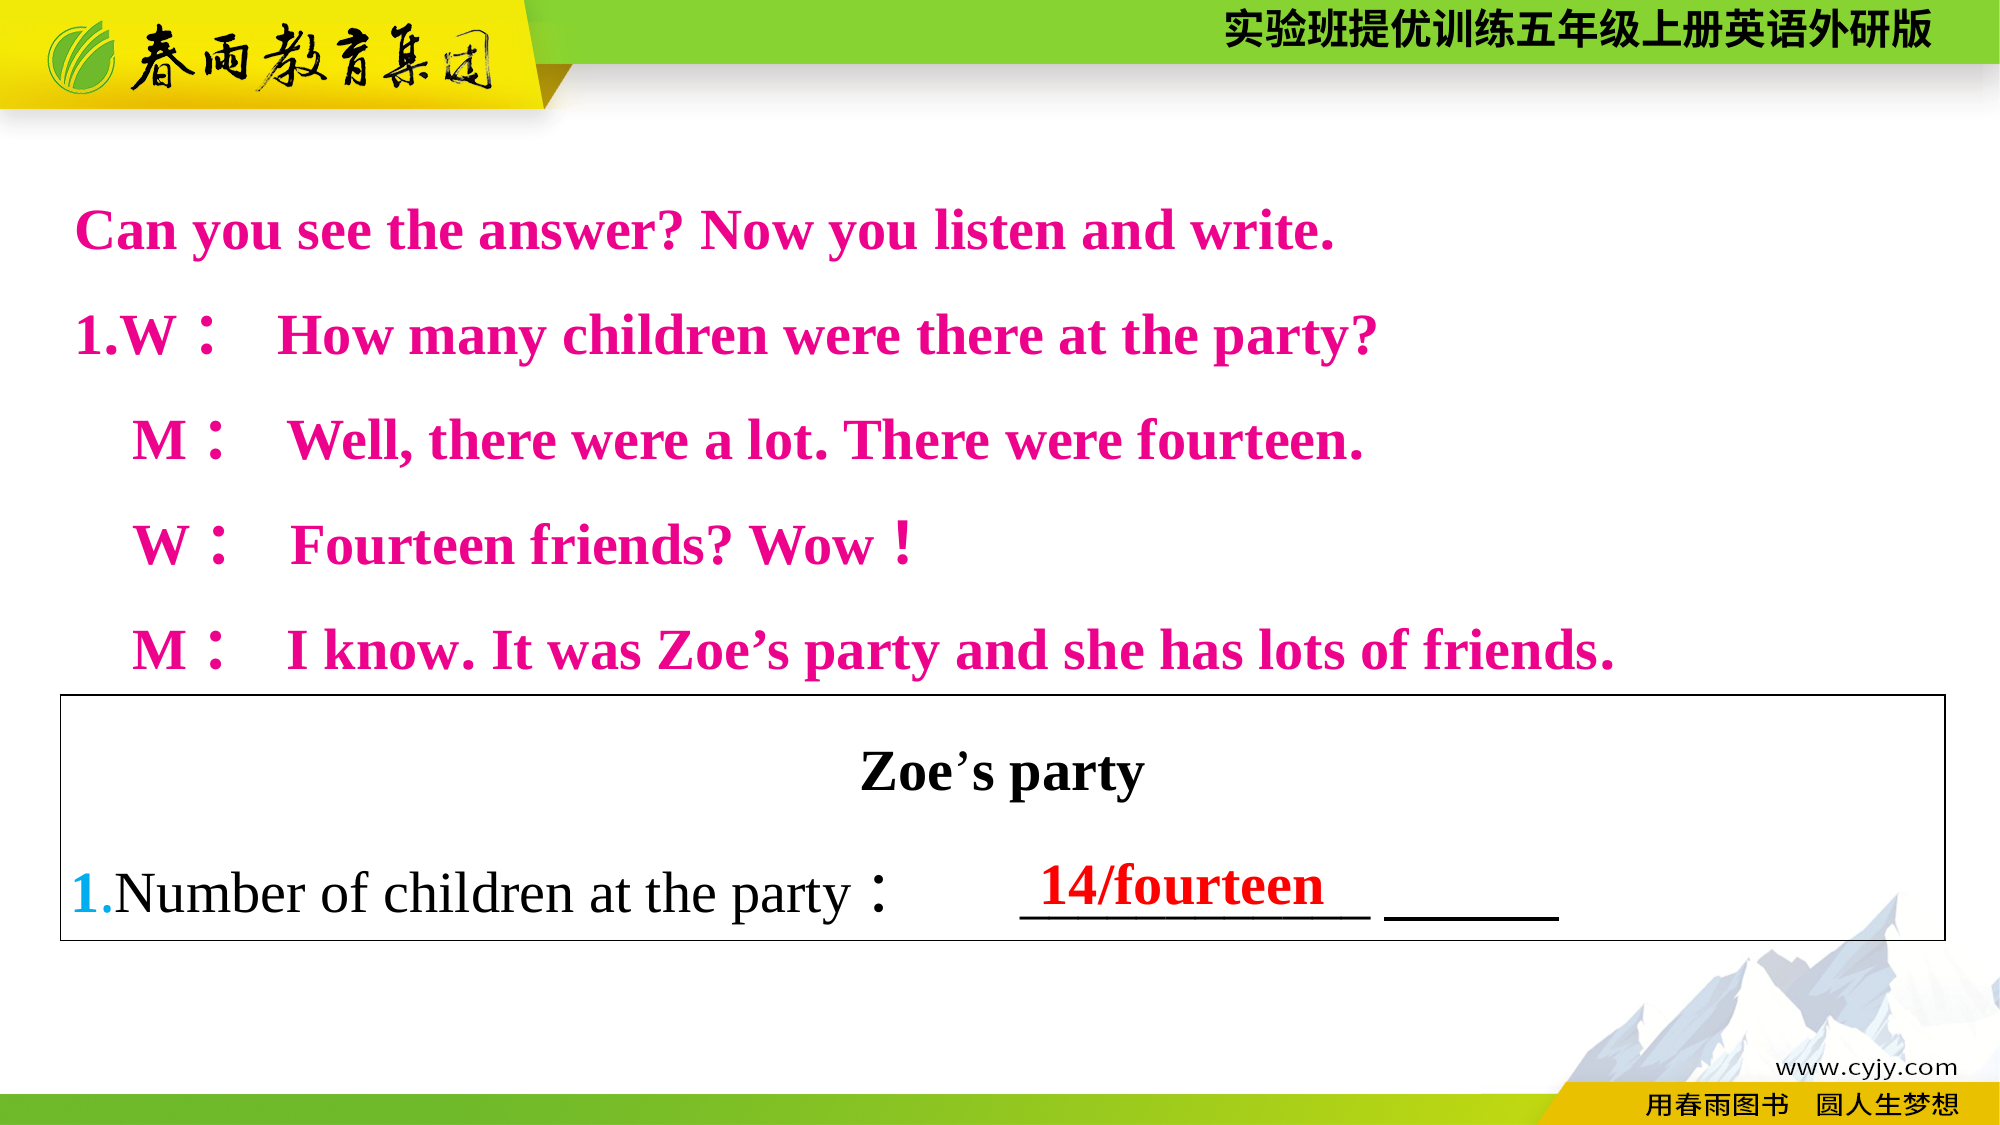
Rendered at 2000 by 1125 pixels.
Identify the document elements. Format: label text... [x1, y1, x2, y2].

text_box 14/fourteen [1025, 838, 1340, 924]
table_header Zoe’s party 1.Number of children at the party： ____________ [61, 696, 1944, 940]
picture [0, 0, 2000, 1125]
list Can you see the answer? Now you listen and write. 1.W： How many children were there at the party? M： Well, there were a lot. There were fourteen. W： Fourteen friends? Wow！ M： I know. It was Zoe’s party and she has lots of friends. [59, 149, 1944, 694]
